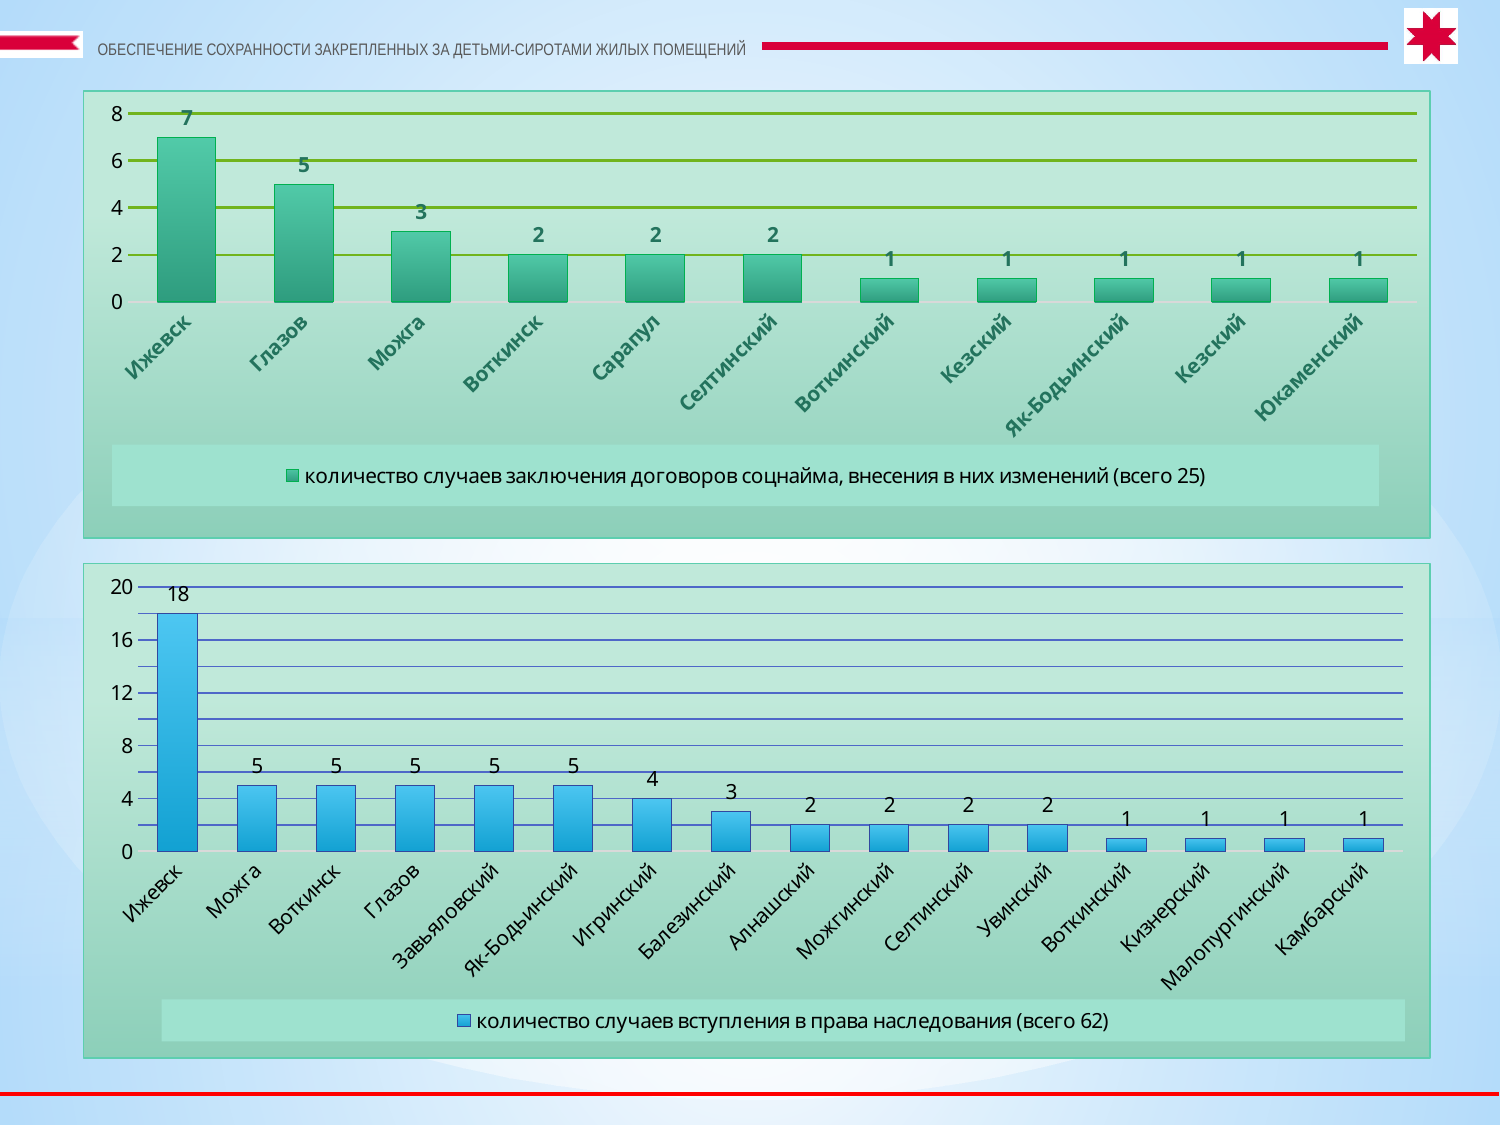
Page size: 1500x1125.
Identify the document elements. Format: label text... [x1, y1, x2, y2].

picture [1403, 8, 1458, 64]
text_box ОБЕСПЕЧЕНИЕ СОХРАННОСТИ ЗАКРЕПЛЕННЫХ ЗА ДЕТЬМИ-СИРОТАМИ ЖИЛЫХ ПОМЕЩЕНИЙ [83, 31, 816, 66]
chart [82, 89, 1431, 540]
chart [82, 562, 1431, 1059]
picture [0, 30, 83, 58]
